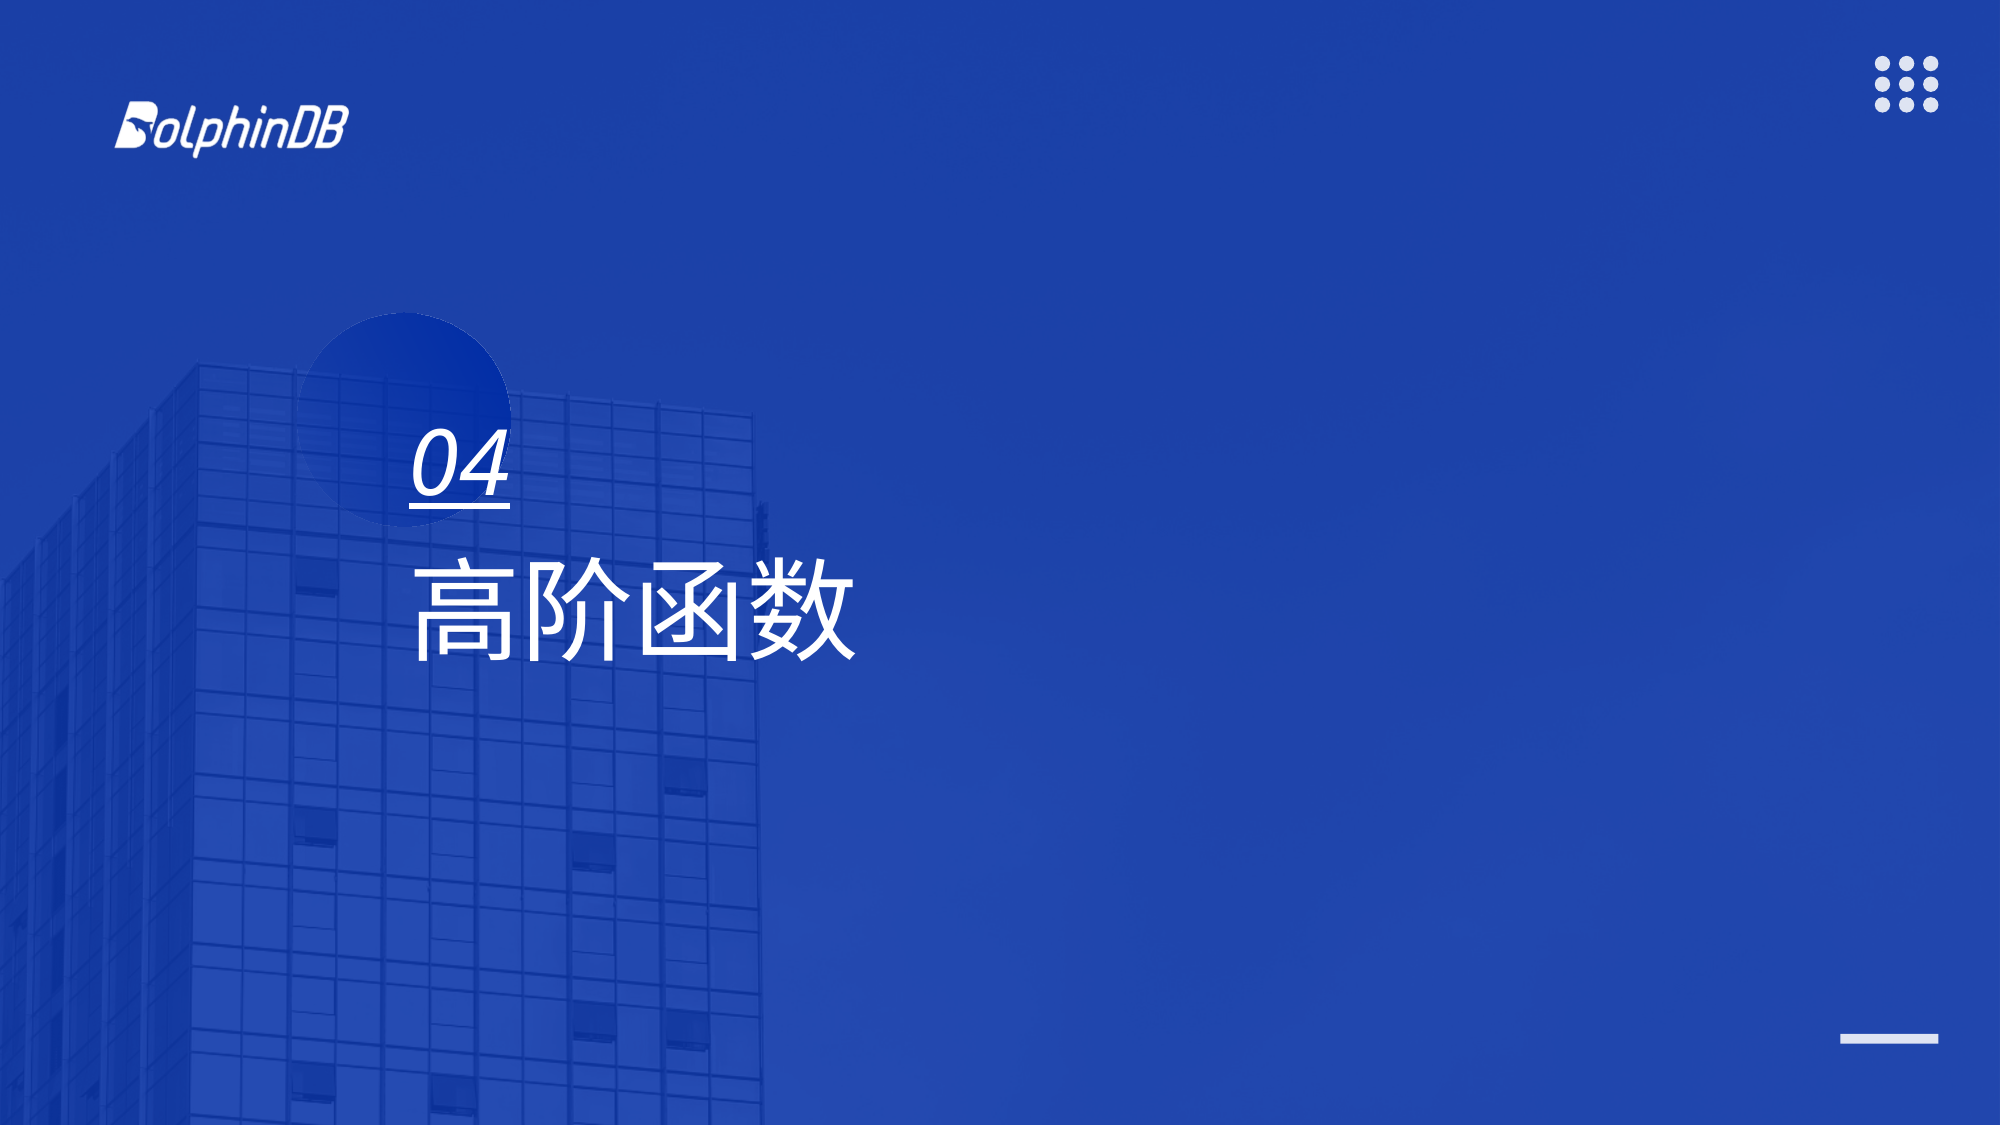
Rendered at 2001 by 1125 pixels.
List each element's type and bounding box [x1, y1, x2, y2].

text_box [1874, 55, 1939, 113]
picture [0, 0, 2000, 1125]
